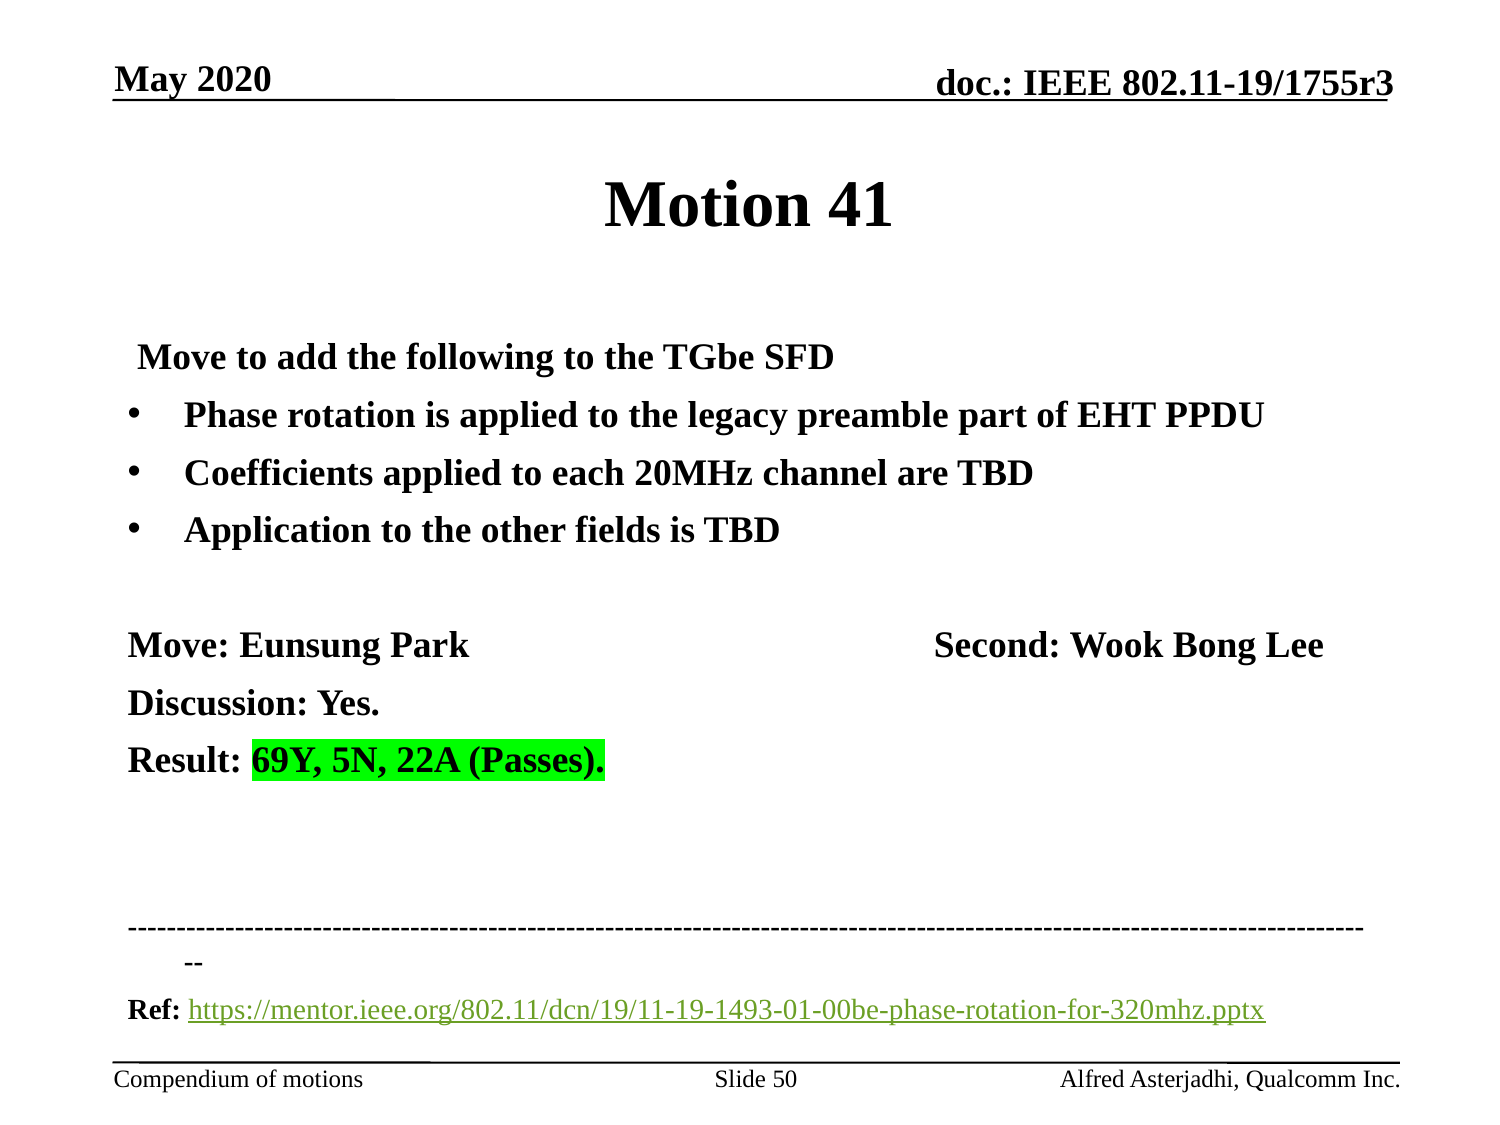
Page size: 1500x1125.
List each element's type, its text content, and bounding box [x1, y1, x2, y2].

slide_number Slide 50 [712, 1061, 800, 1123]
footer Alfred Asterjadhi, Qualcomm Inc. [878, 1061, 1402, 1093]
list Move to add the following to the TGbe SFD Phase rotation is applied to the legacy preamble part of EHT PPDU Coefficients applied to each 20MHz channel are TBD Application to the other fields is TBD Move: Eunsung Park Second: Wook Bong Lee Discussion: Yes. Result: 69Y, 5N, 22A (Passes). --------------------------------------------------------------------------------------------------------------------------------- Ref: https://mentor.ieee.org/802.11/dcn/19/11-19-1493-01-00be-phase-rotation-for-320mhz.pptx [112, 324, 1388, 1063]
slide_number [114, 54, 423, 100]
title Motion 41 [112, 112, 1388, 288]
